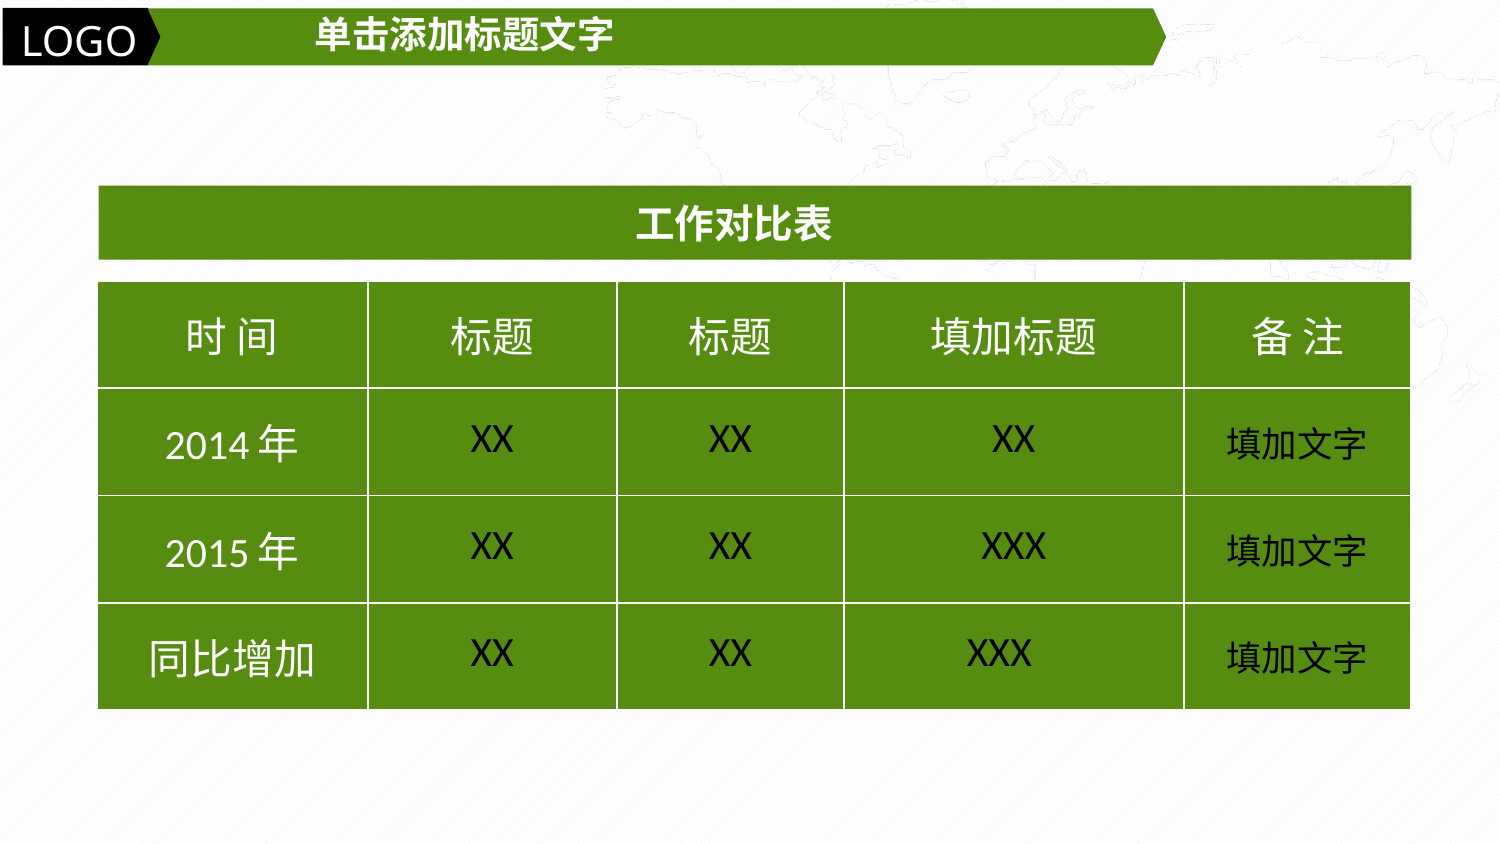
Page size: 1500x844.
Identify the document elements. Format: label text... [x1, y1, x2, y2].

table_cell XXX [845, 516, 1183, 602]
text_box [98, 185, 1412, 260]
table_cell XX [618, 516, 843, 602]
table_cell XX [369, 496, 616, 602]
table_cell 同比增加 [98, 604, 367, 709]
text_box [157, 8, 566, 66]
table_header 时 间 [98, 282, 367, 387]
picture [571, 0, 1500, 508]
table_cell 2014年 [98, 389, 367, 495]
table_cell XX [369, 604, 616, 709]
text_box LOGO [2, 4, 157, 74]
table_cell 填加文字 [1185, 604, 1410, 709]
table_cell 填加文字 [1185, 516, 1410, 602]
table_cell 2015年 [98, 496, 367, 602]
table_cell XXX [845, 604, 1183, 709]
text_box 单击添加标题文字 [300, 3, 567, 64]
table_header 标题 [369, 282, 566, 387]
table_cell XX [369, 389, 566, 495]
table_cell XX [618, 604, 843, 709]
